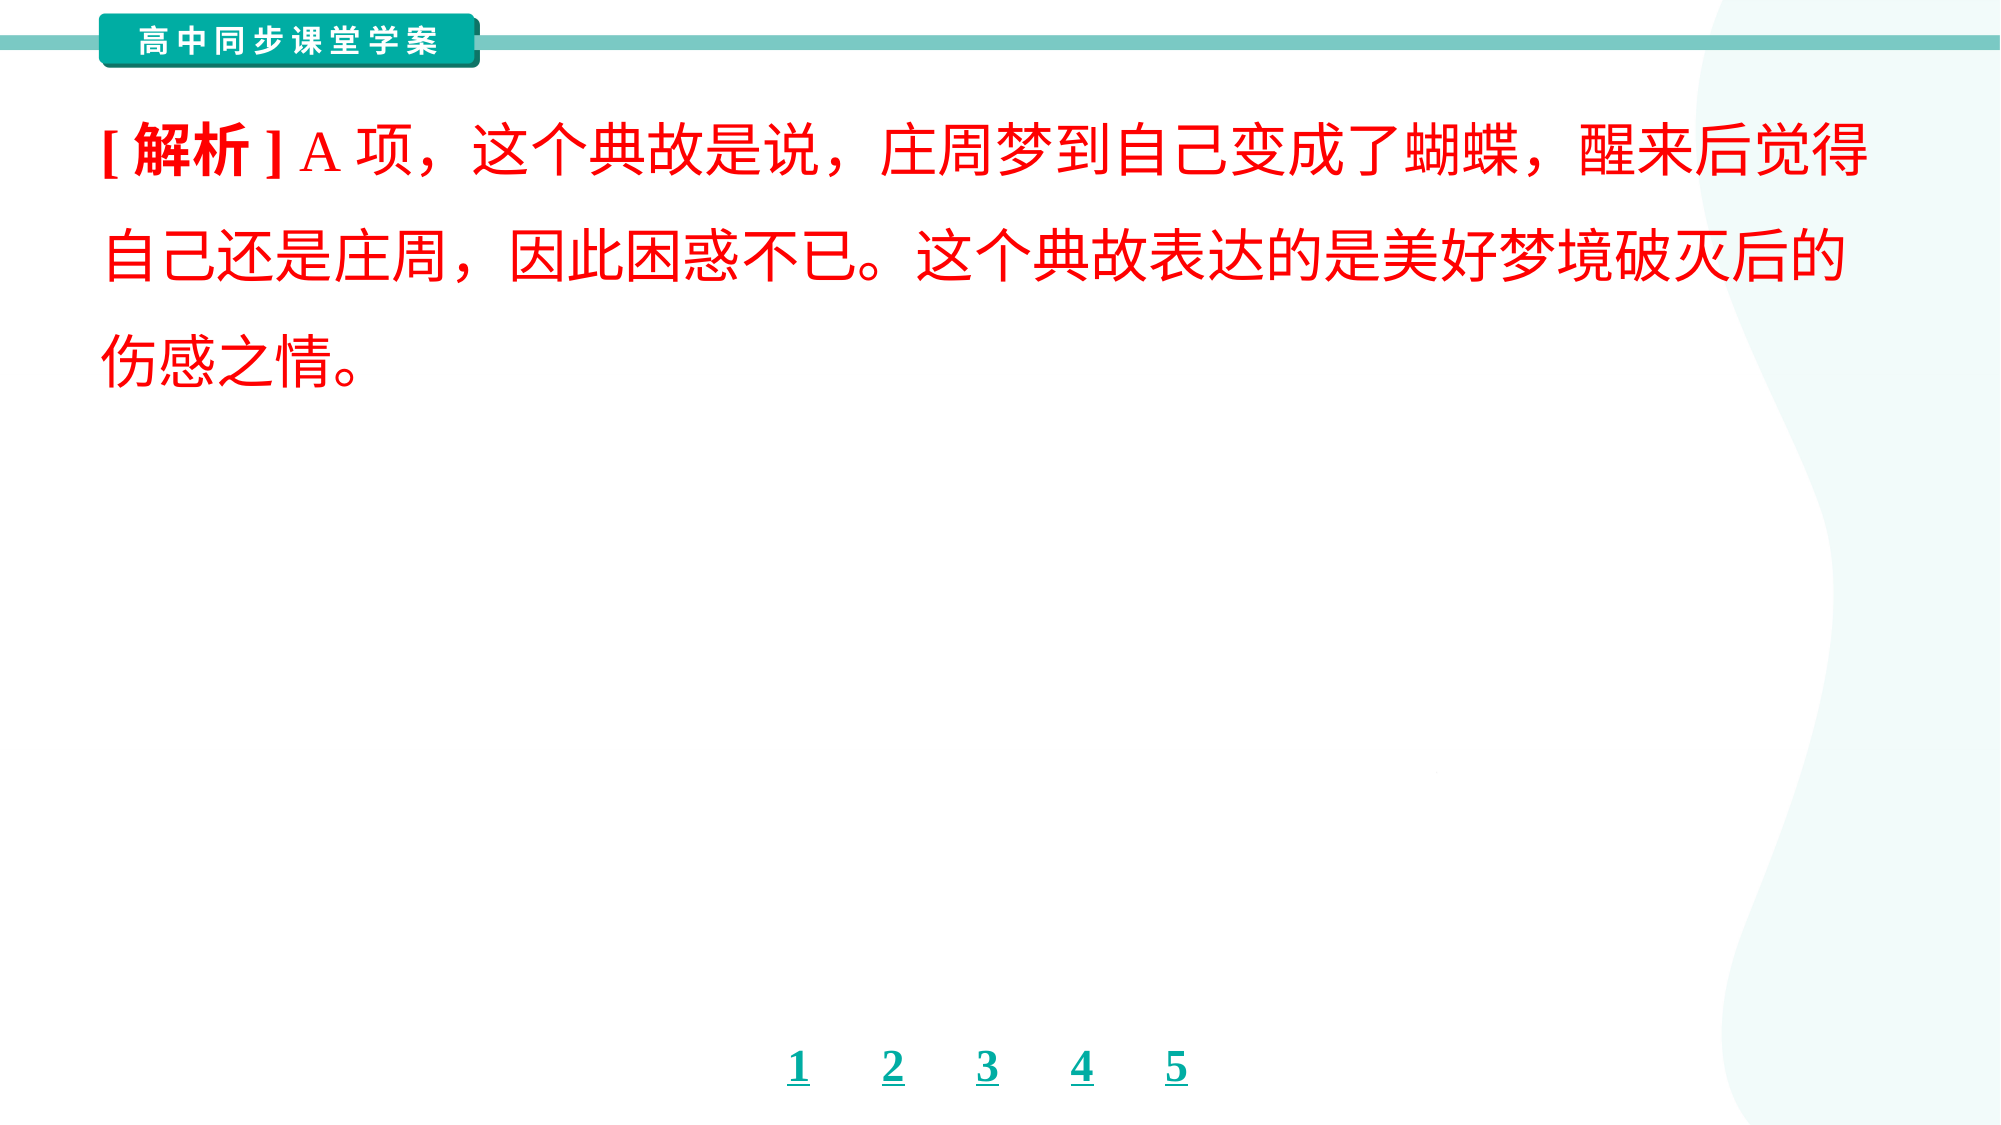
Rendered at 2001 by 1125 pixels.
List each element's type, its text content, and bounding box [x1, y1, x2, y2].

picture [0, 0, 2000, 1125]
text_box [解析] A项，这个典故是说，庄周梦到自己变成了蝴蝶，醒来后觉得 自己还是庄周，因此困惑不已。这个典故表达的是美好梦境破灭后的 伤感之情。 [100, 76, 1899, 396]
